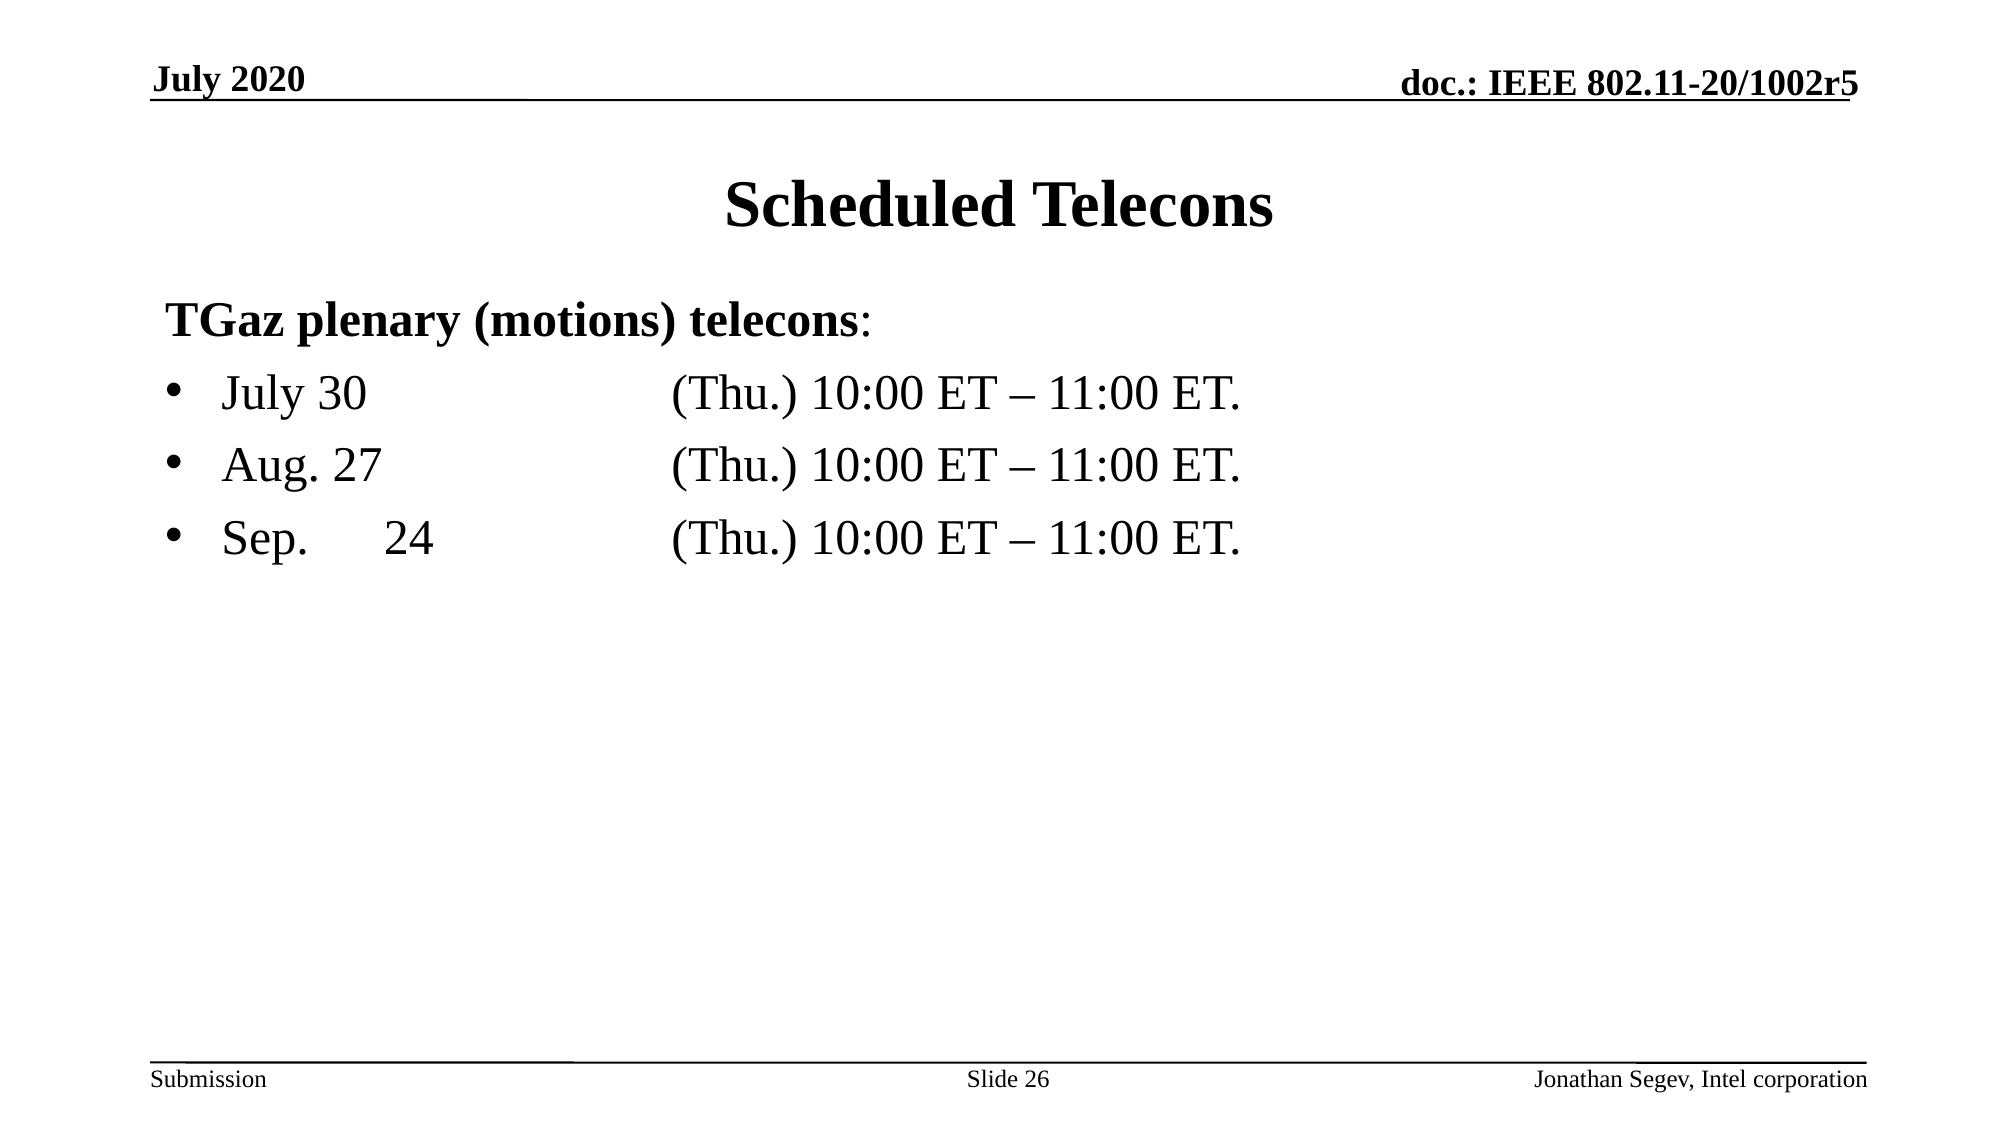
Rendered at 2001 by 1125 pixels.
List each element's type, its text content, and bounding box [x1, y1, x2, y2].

list TGaz plenary (motions) telecons: July 30 (Thu.) 10:00 ET – 11:00 ET. Aug. 27 (Thu.) 10:00 ET – 11:00 ET. Sep. 24 (Thu.) 10:00 ET – 11:00 ET. [149, 278, 1850, 670]
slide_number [152, 54, 563, 100]
footer Jonathan Segev, Intel corporation [1171, 1061, 1869, 1093]
slide_number Slide 26 [950, 1061, 1067, 1123]
title Scheduled Telecons [149, 112, 1850, 278]
